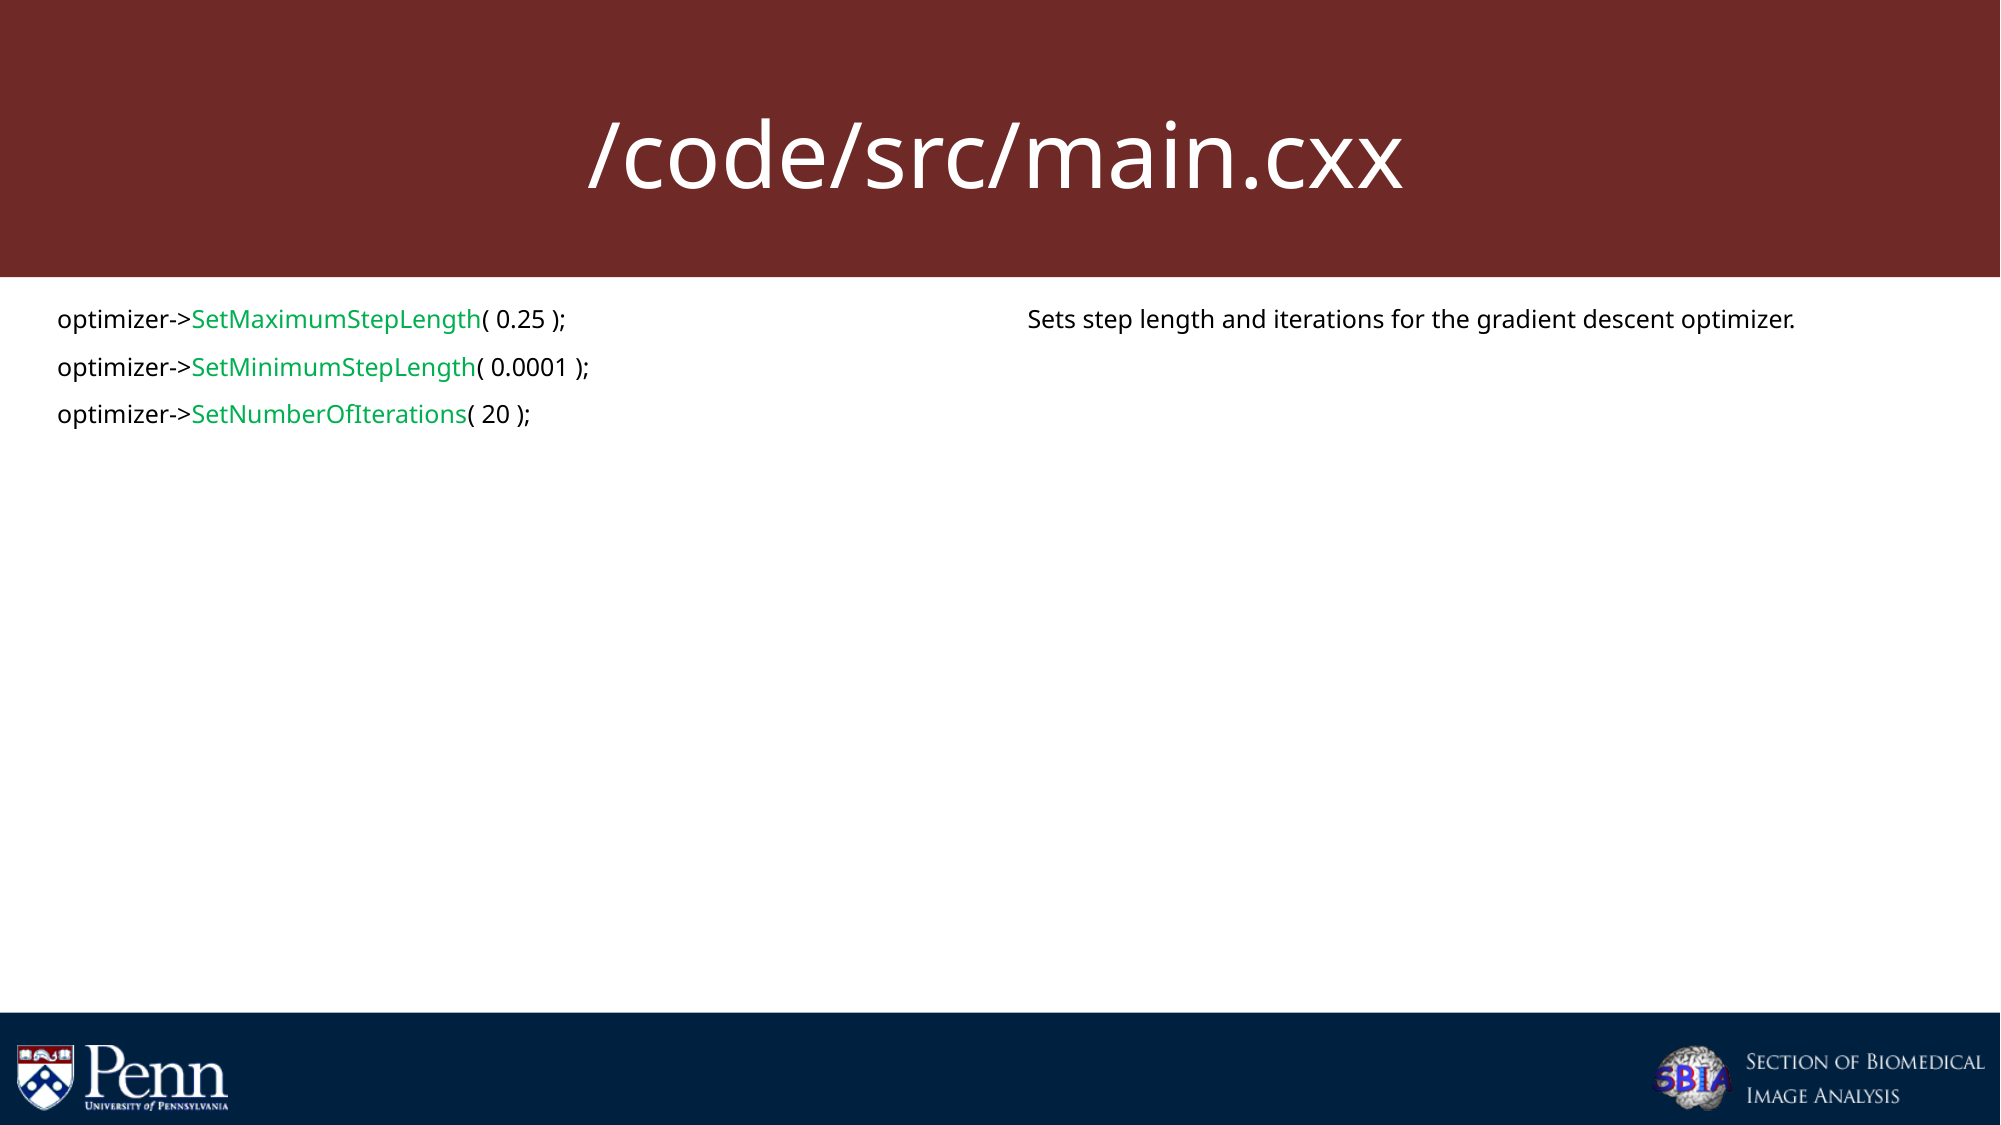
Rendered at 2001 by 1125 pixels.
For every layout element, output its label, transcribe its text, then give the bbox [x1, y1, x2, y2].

picture [1652, 1044, 1985, 1112]
list Sets step length and iterations for the gradient descent optimizer. [1012, 299, 1952, 1014]
list optimizer->SetMaximumStepLength( 0.25 ); optimizer->SetMinimumStepLength( 0.0001 ); optimizer->SetNumberOfIterations( 20 ); registration->Update(); typename RegistrationType::ParametersType finalParameters = registration->GetLastTransformParameters(); std::cout << "Final parameters: " << finalParameters << std::endl; [42, 299, 988, 1014]
title /code/src/main.cxx [42, 43, 1952, 275]
picture [17, 1045, 228, 1111]
